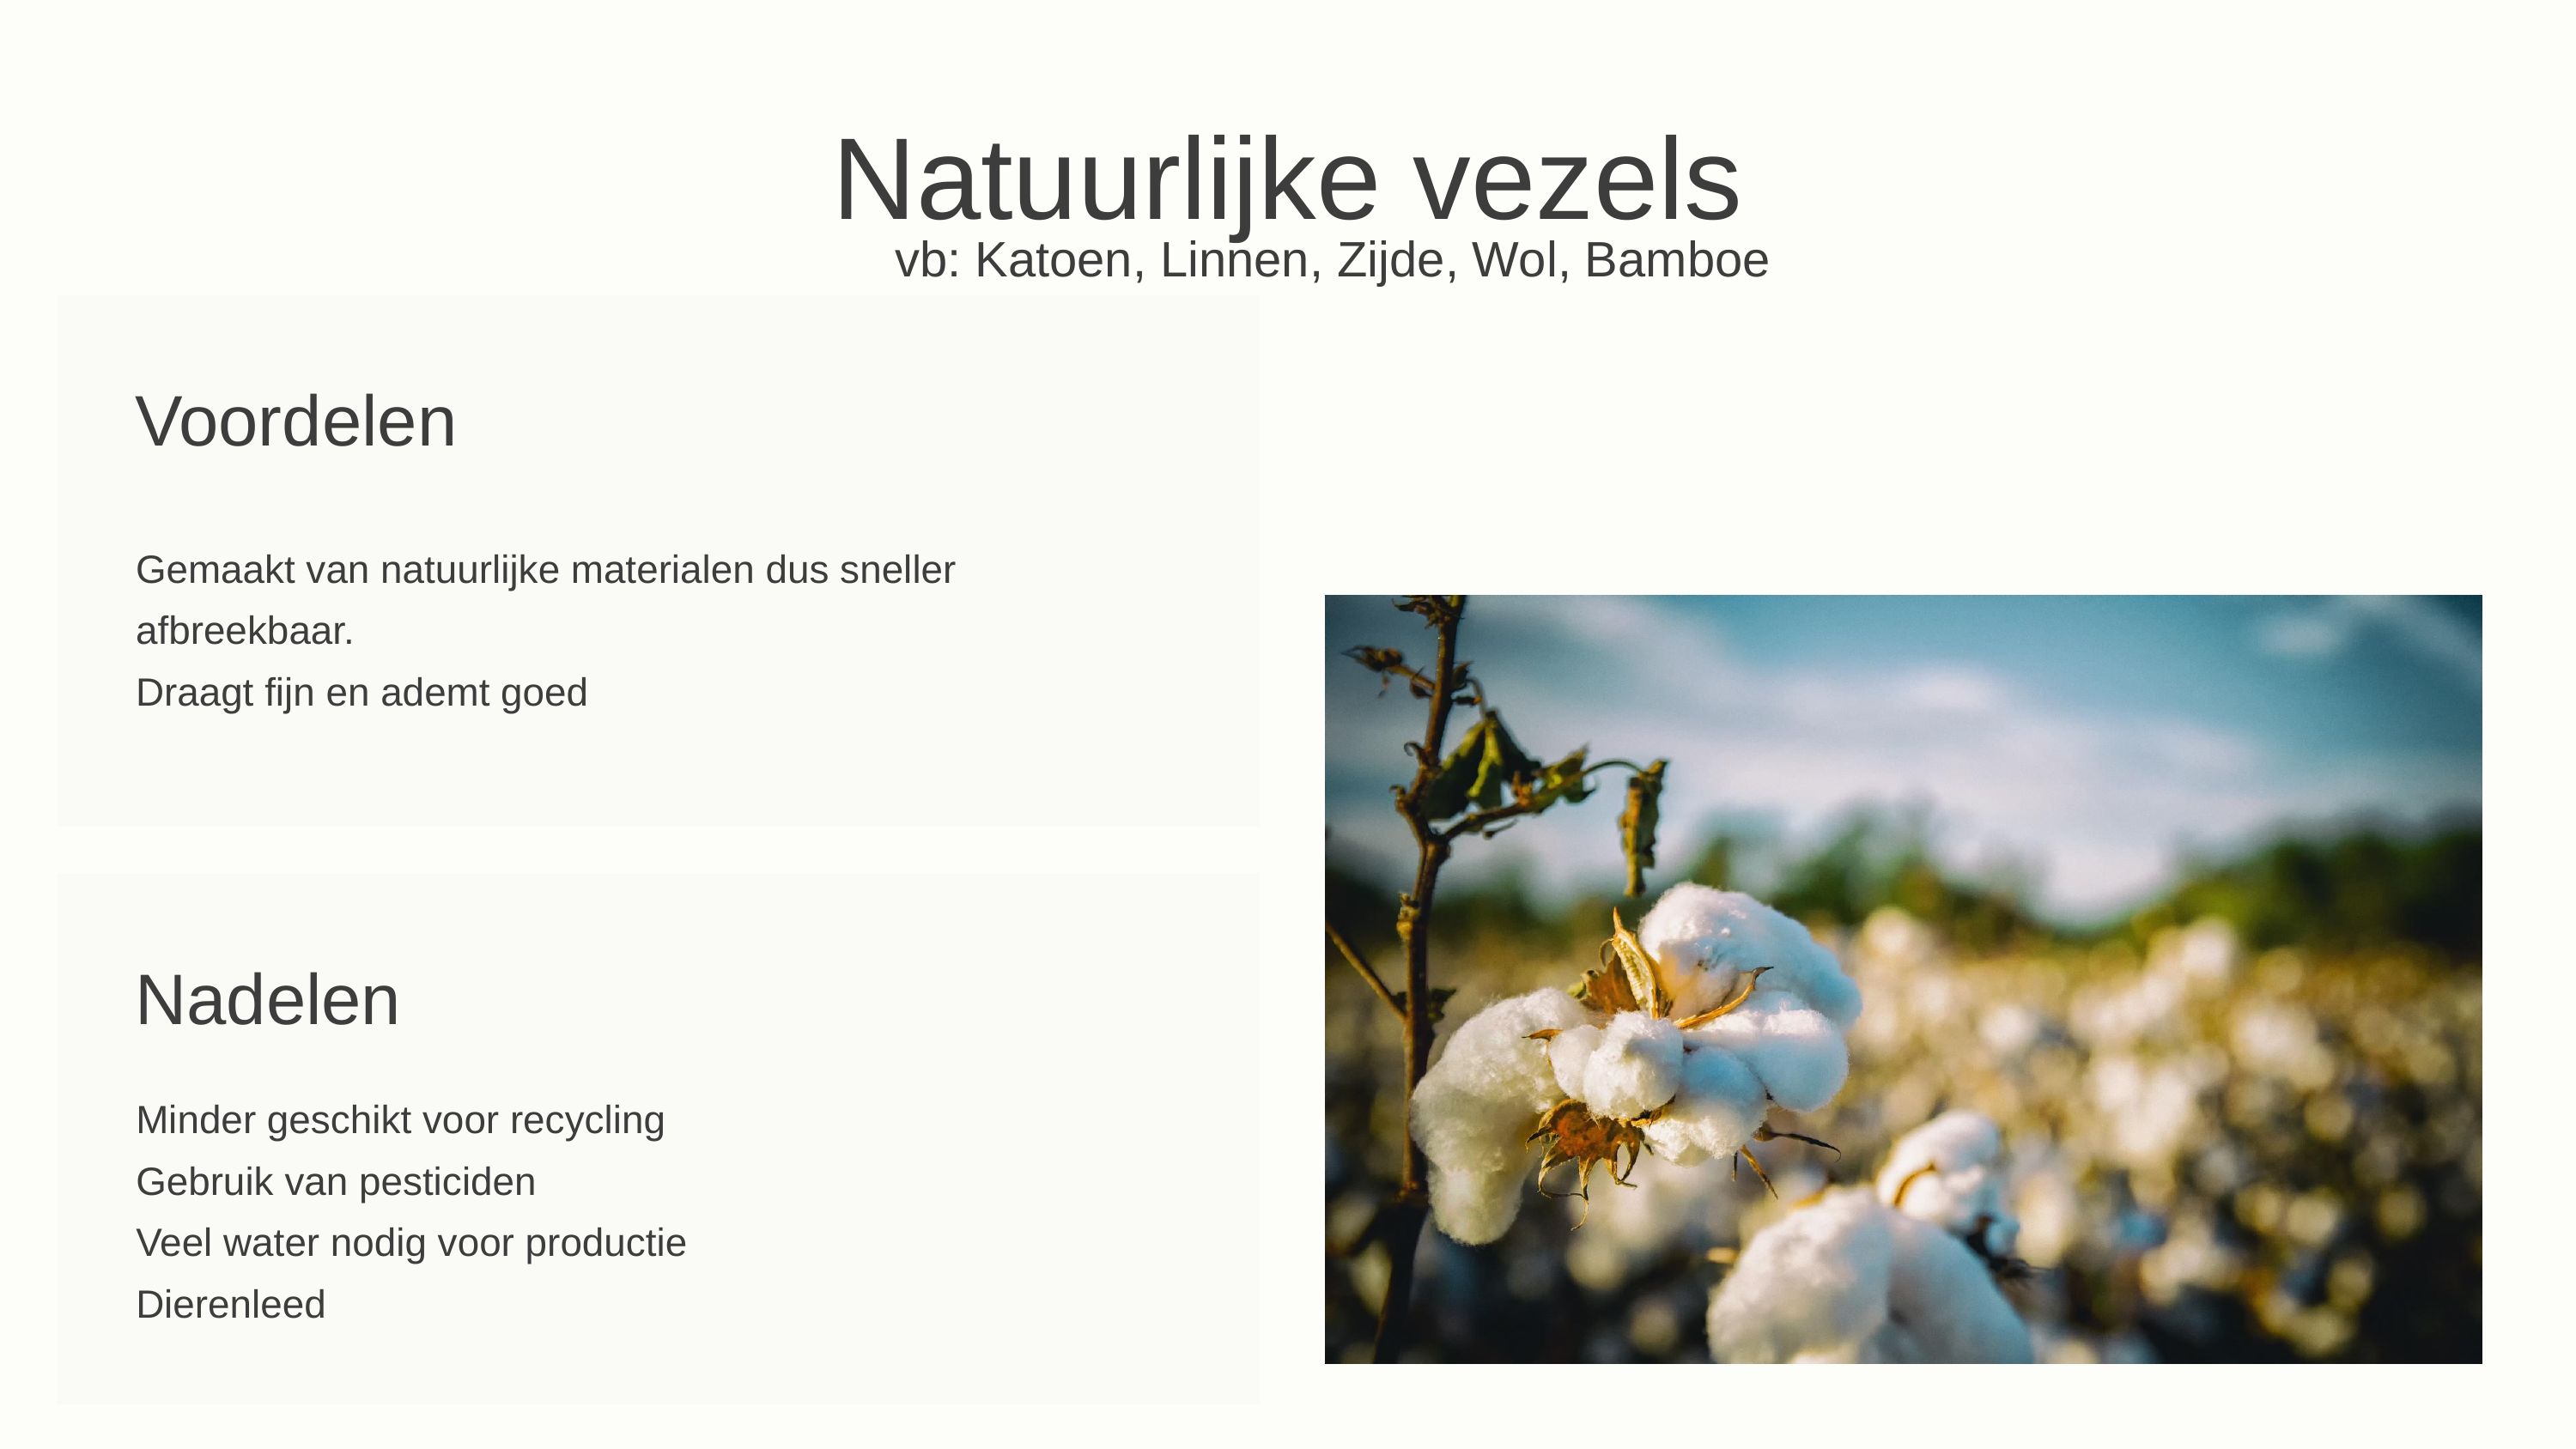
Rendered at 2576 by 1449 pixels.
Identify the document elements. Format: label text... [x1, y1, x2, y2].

text_box [57, 294, 1260, 827]
text_box [57, 873, 1260, 1404]
text_box Nadelen [135, 935, 678, 1039]
text_box Minder geschikt voor recycling Gebruik van pesticiden Veel water nodig voor productie Dierenleed [136, 1080, 1181, 1326]
text_box Voordelen [135, 357, 678, 461]
text_box Natuurlijke vezels [343, 75, 2233, 243]
text_box Gemaakt van natuurlijke materialen dus sneller afbreekbaar. Draagt fijn en ademt goed [136, 530, 1152, 714]
picture [1324, 595, 2483, 1365]
text_box vb: Katoen, Linnen, Zijde, Wol, Bamboe [895, 209, 1904, 288]
